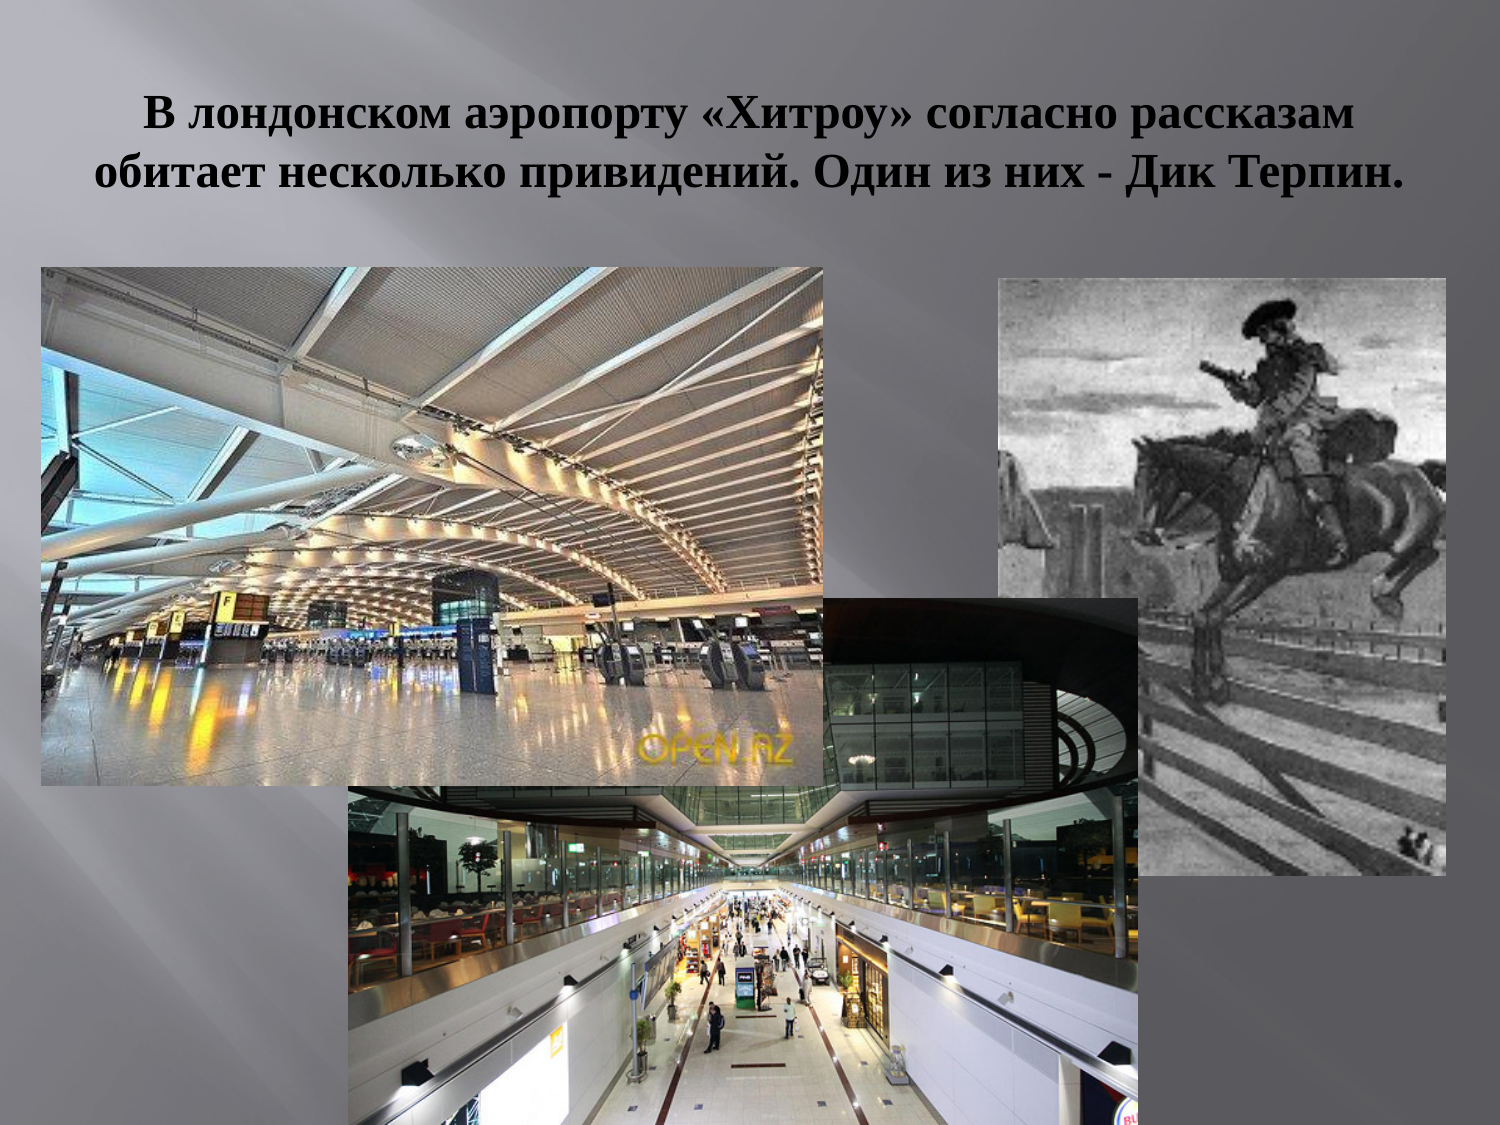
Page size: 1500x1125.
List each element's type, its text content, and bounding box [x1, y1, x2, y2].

picture [40, 266, 1446, 1125]
title В лондонском аэропорту «Хитроу» согласно рассказам обитает несколько привидений. Один из них - Дик Терпин. [75, 45, 1425, 233]
